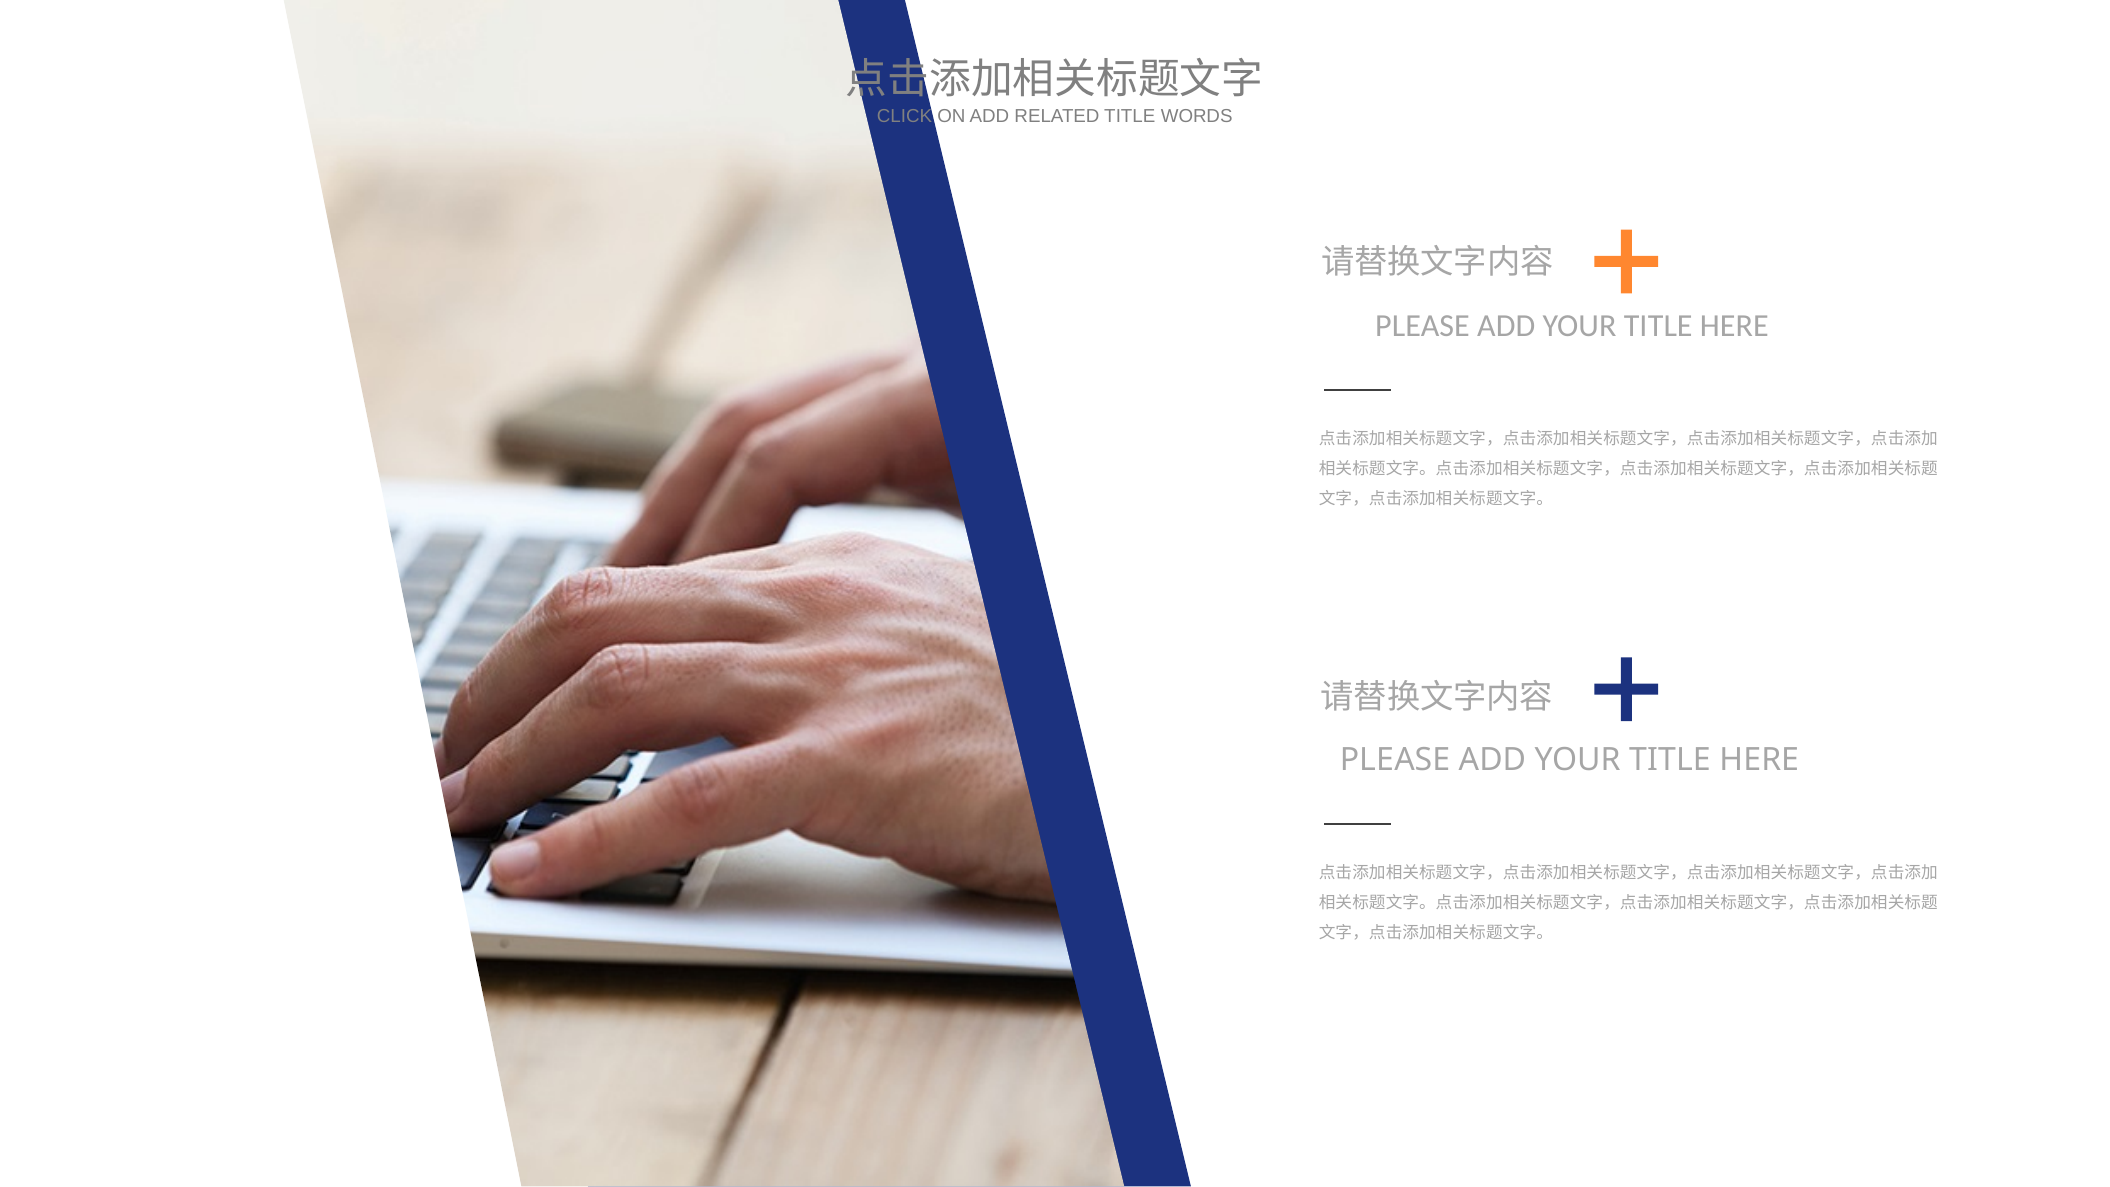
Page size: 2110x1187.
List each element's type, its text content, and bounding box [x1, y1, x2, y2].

text_box [1620, 656, 1633, 667]
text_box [1303, 232, 1954, 514]
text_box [1303, 667, 1954, 948]
text_box 点击添加相关标题文字 [1191, 44, 1307, 107]
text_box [283, 0, 1191, 1187]
text_box CLICK ON ADD RELATED TITLE WORDS [1191, 95, 1257, 130]
